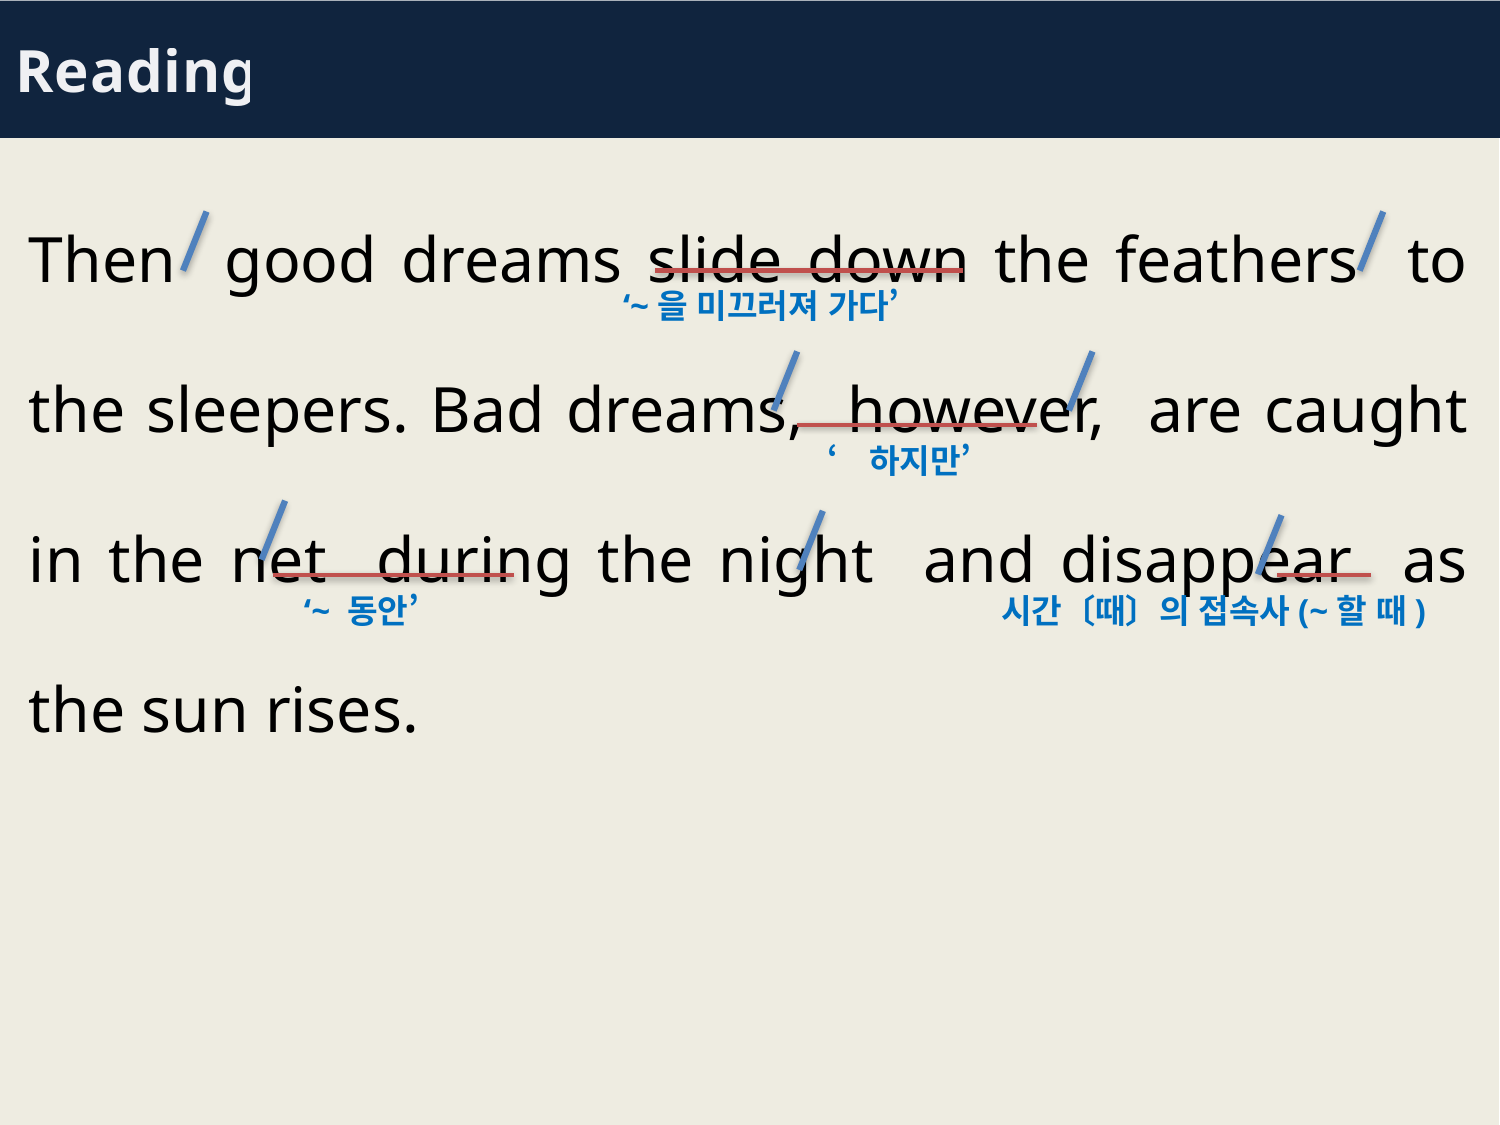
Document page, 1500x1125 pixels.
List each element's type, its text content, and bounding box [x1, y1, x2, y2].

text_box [1068, 351, 1093, 411]
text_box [798, 510, 824, 571]
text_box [1257, 514, 1282, 575]
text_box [182, 211, 207, 271]
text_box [1359, 211, 1384, 271]
text_box 시간〔때〕의 접속사(~할 때) [986, 582, 1459, 638]
text_box ‘~을 미끄러져 가다’ [608, 278, 1038, 333]
text_box ‘하지만’ [813, 434, 1016, 488]
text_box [261, 500, 286, 560]
text_box Reading [0, 0, 1500, 140]
text_box Then good dreams slide down the feathers to the sleepers. Bad dreams, however, are caught in the net during the night and disappear as the sun rises. [0, 140, 1499, 1125]
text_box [773, 351, 798, 411]
text_box ‘~ 동안’ [289, 584, 492, 638]
